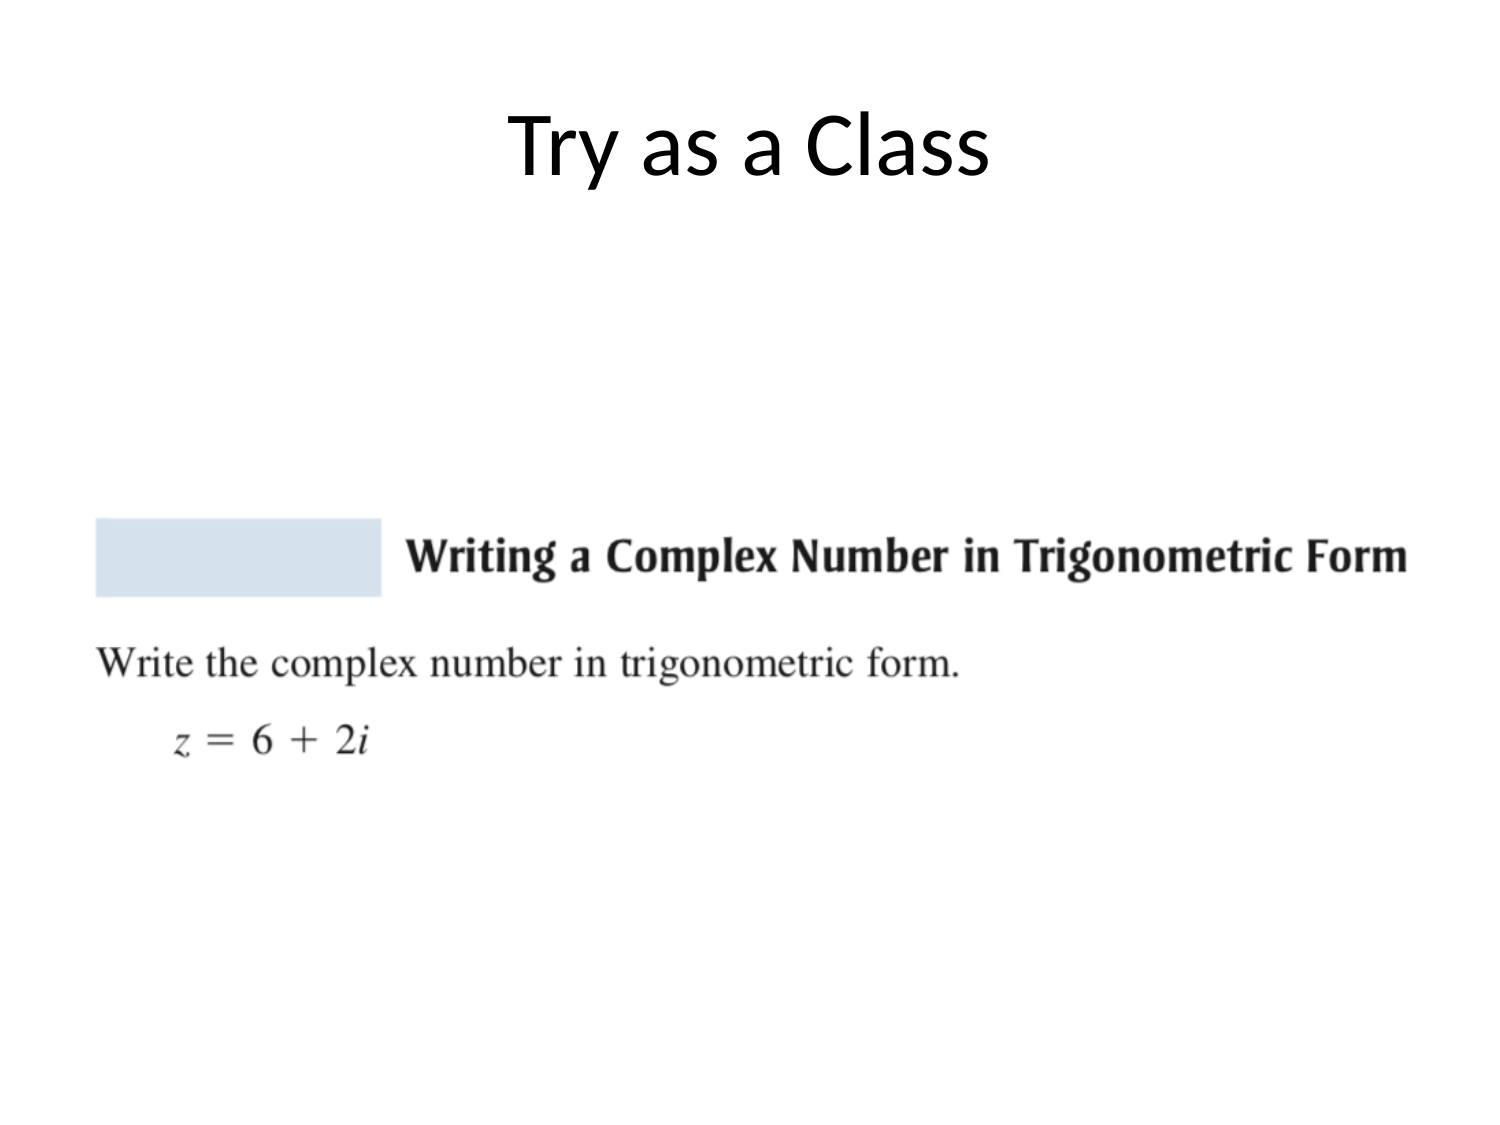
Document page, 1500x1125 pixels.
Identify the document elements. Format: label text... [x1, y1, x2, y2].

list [74, 262, 1426, 1006]
title Try as a Class [75, 45, 1425, 233]
